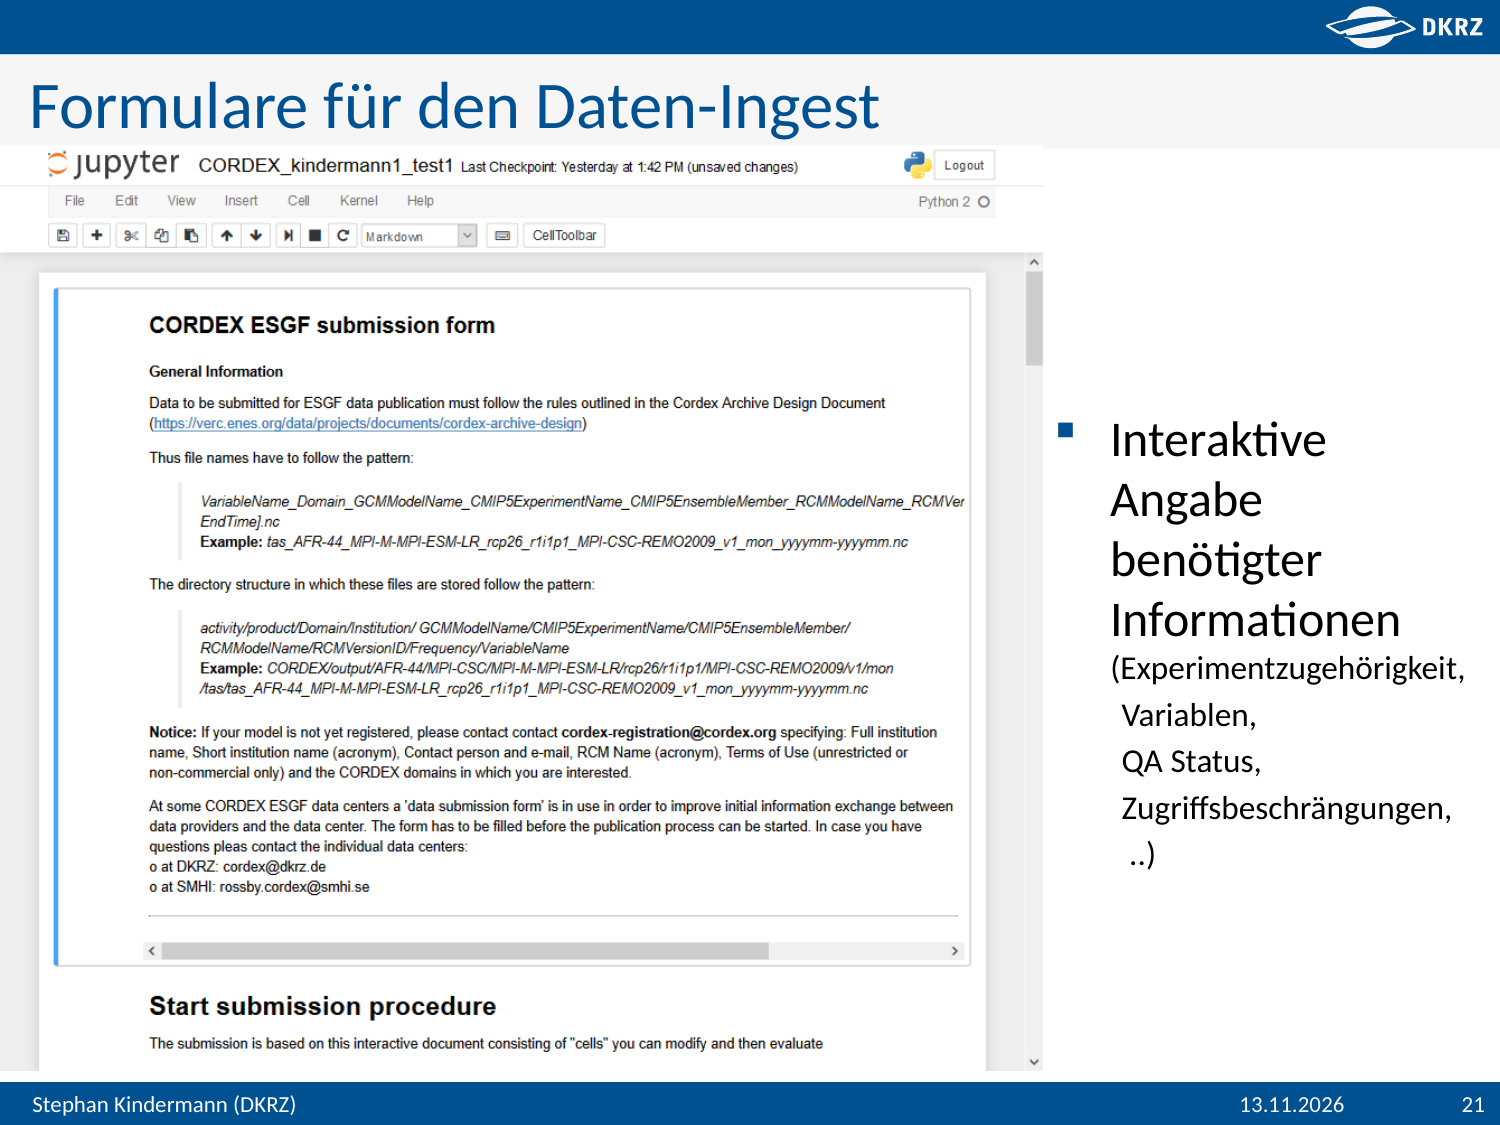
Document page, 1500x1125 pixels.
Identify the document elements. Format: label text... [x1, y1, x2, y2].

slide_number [1187, 1082, 1360, 1125]
picture [0, 145, 1043, 1071]
slide_number 21 [1376, 1082, 1500, 1125]
title Formulare für den Daten-Ingest [0, 54, 1500, 149]
list Interaktive Angabe benötigter Informationen (Experimentzugehörigkeit, Variablen, QA Status, Zugriffsbeschrängungen, ..) [1046, 219, 1500, 1059]
